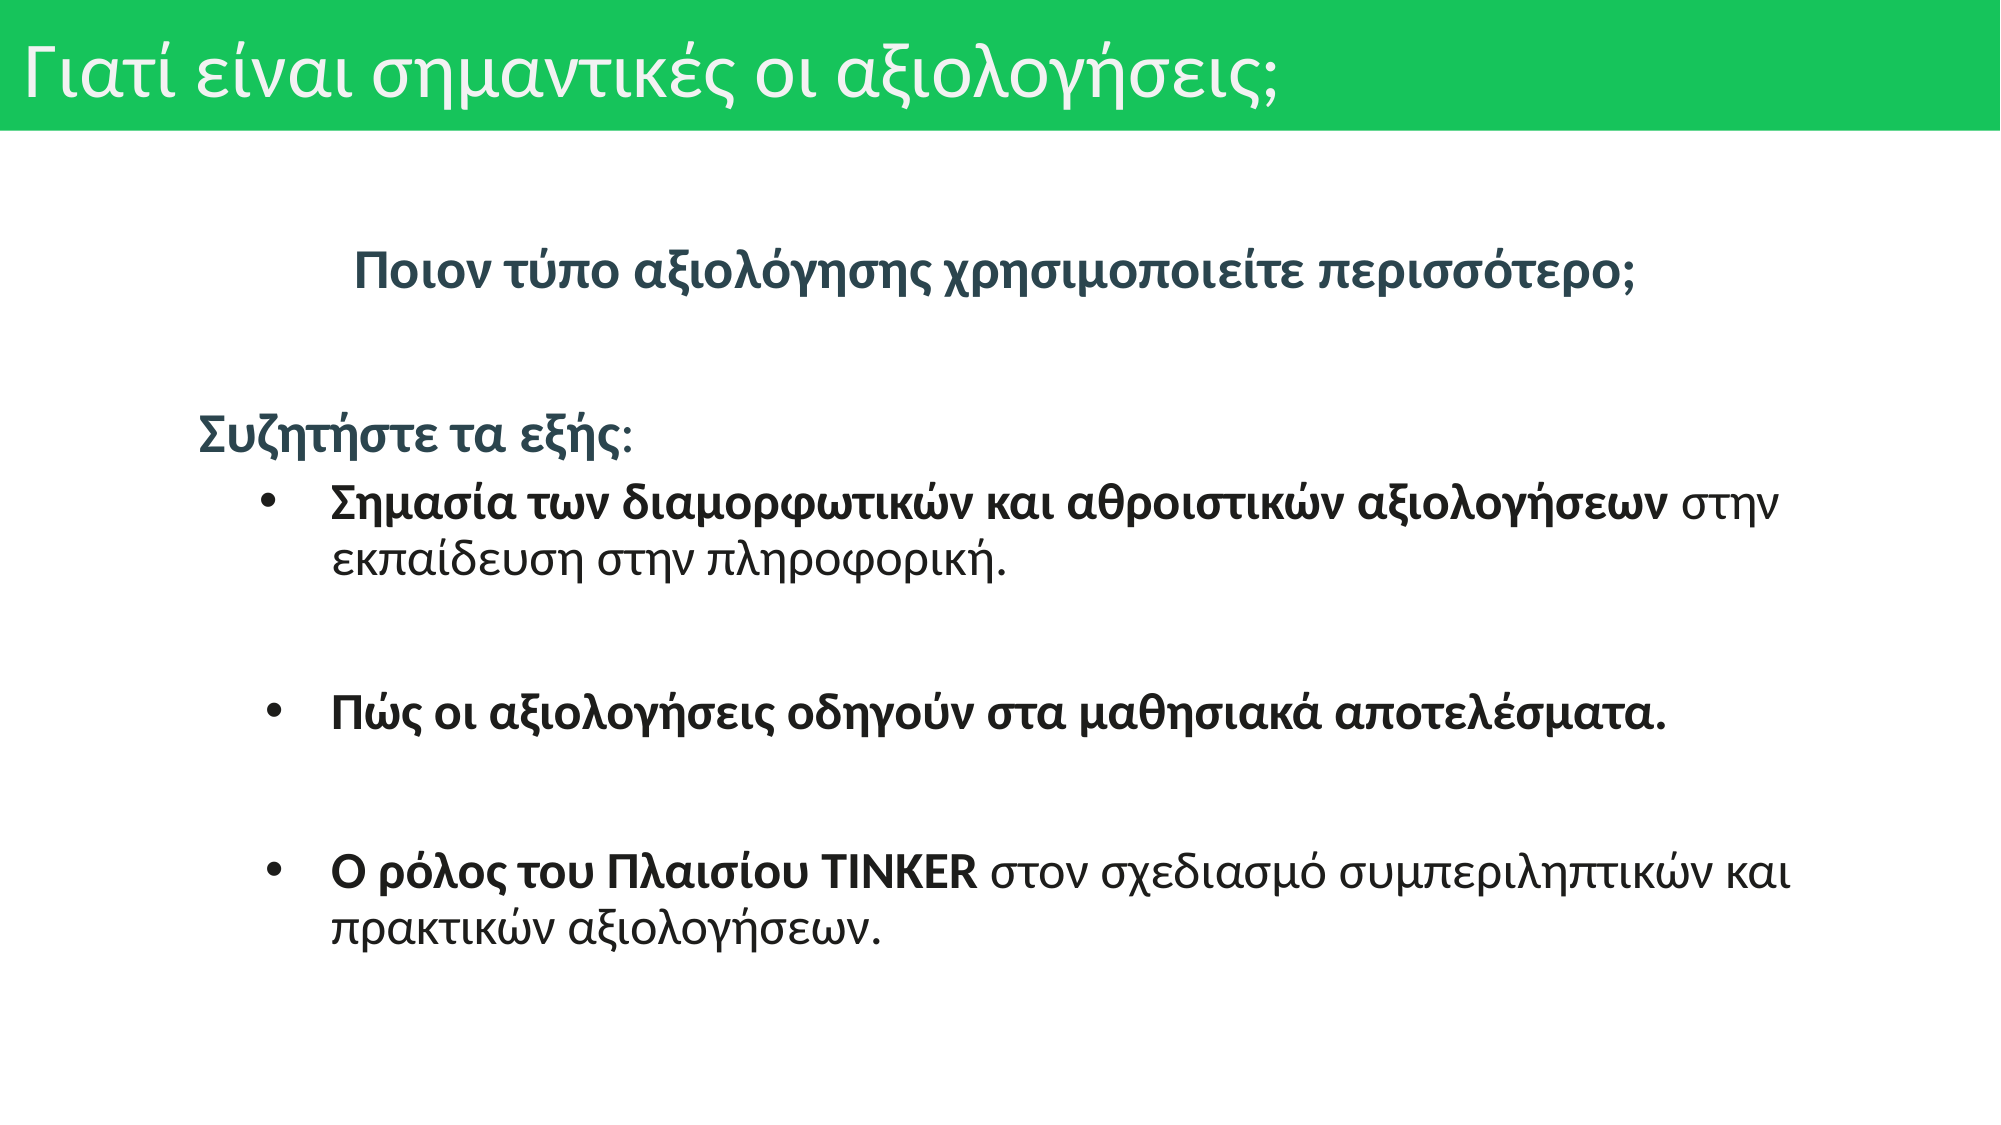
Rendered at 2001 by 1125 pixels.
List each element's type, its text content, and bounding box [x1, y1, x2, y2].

list Ποιον τύπο αξιολόγησης χρησιμοποιείτε περισσότερο; Συζητήστε τα εξής: Σημασία των διαμορφωτικών και αθροιστικών αξιολογήσεων στην εκπαίδευση στην πληροφορική. Πώς οι αξιολογήσεις οδηγούν στα μαθησιακά αποτελέσματα. Ο ρόλος του Πλαισίου TINKER στον σχεδιασμό συμπεριληπτικών και πρακτικών αξιολογήσεων. [16, 144, 1976, 1108]
title Γιατί είναι σημαντικές οι αξιολογήσεις; [16, 13, 1976, 131]
